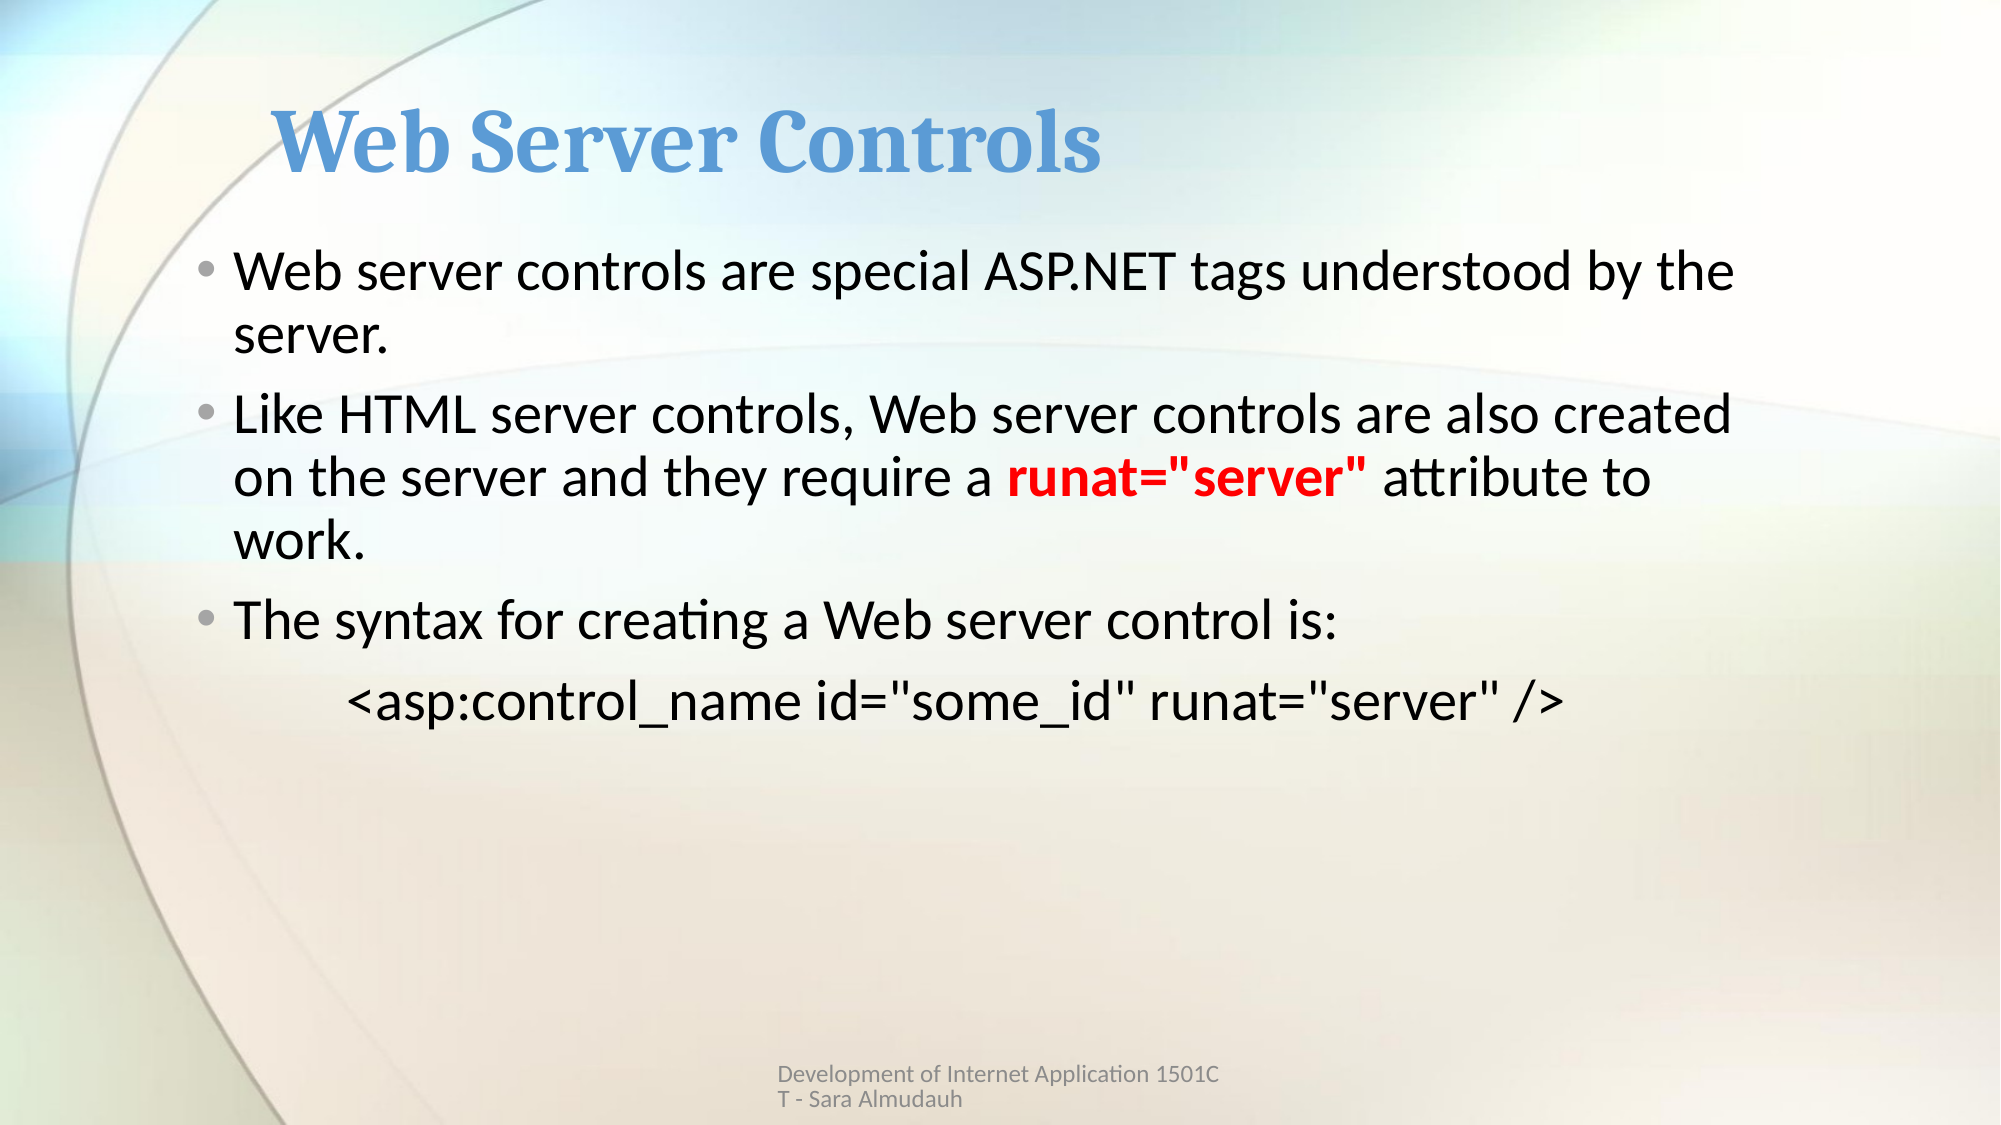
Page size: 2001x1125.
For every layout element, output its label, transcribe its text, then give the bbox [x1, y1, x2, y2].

title Web Server Controls [256, 67, 1738, 204]
picture [0, 0, 2001, 1125]
footer Development of Internet Application 1501CT - Sara Almudauh [762, 1042, 1238, 1103]
list Web server controls are special ASP.NET tags understood by the server. Like HTML server controls, Web server controls are also created on the server and they require a runat="server" attribute to work. The syntax for creating a Web server control is: <asp:control_name id="some_id" runat="server" /> [181, 233, 1788, 947]
